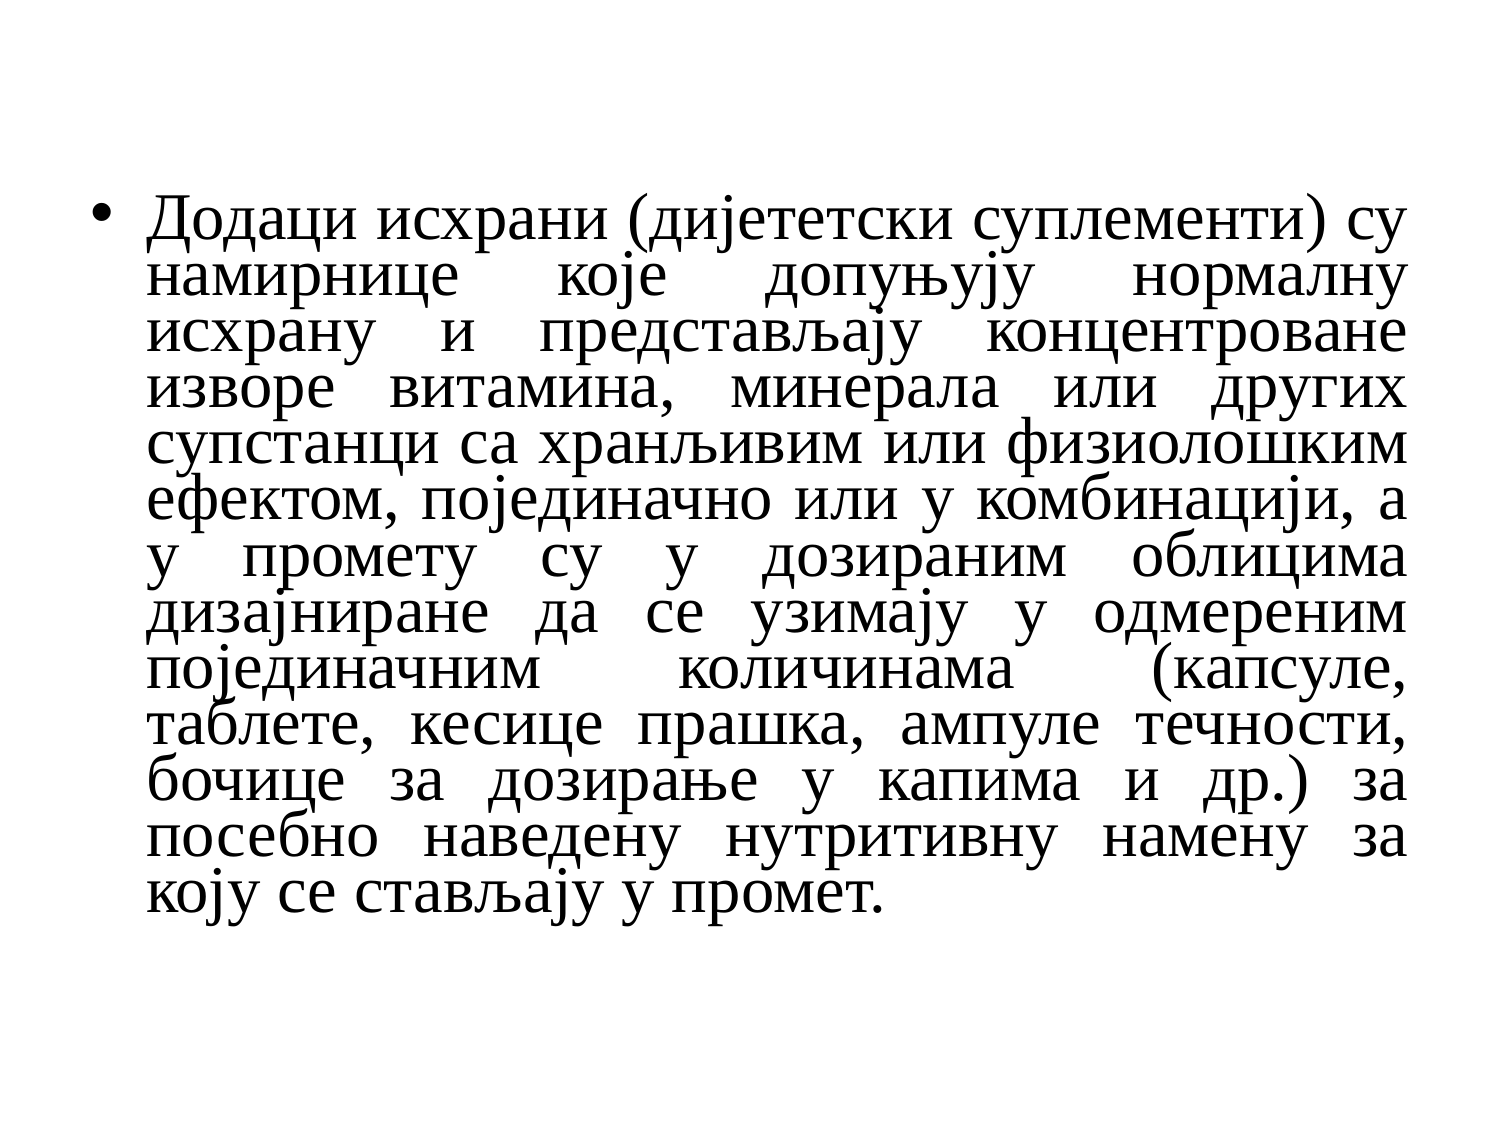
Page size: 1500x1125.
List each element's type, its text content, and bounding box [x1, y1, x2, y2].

list Додаци исхрани (дијететски суплементи) су намирнице које допуњују нормалну исхрану и представљају концентроване изворе витамина, минерала или других супстанци са хранљивим или физиолошким ефектом, појединачно или у комбинацији, а у промету су у дозираним облицима дизајниране да се узимају у одмереним појединачним количинама (капсуле, таблете, кесице прашка, ампуле течности, бочице за дозирање у капима и др.) за посебно наведену нутритивну намену за коју се стављају у промет. [75, 187, 1425, 1005]
